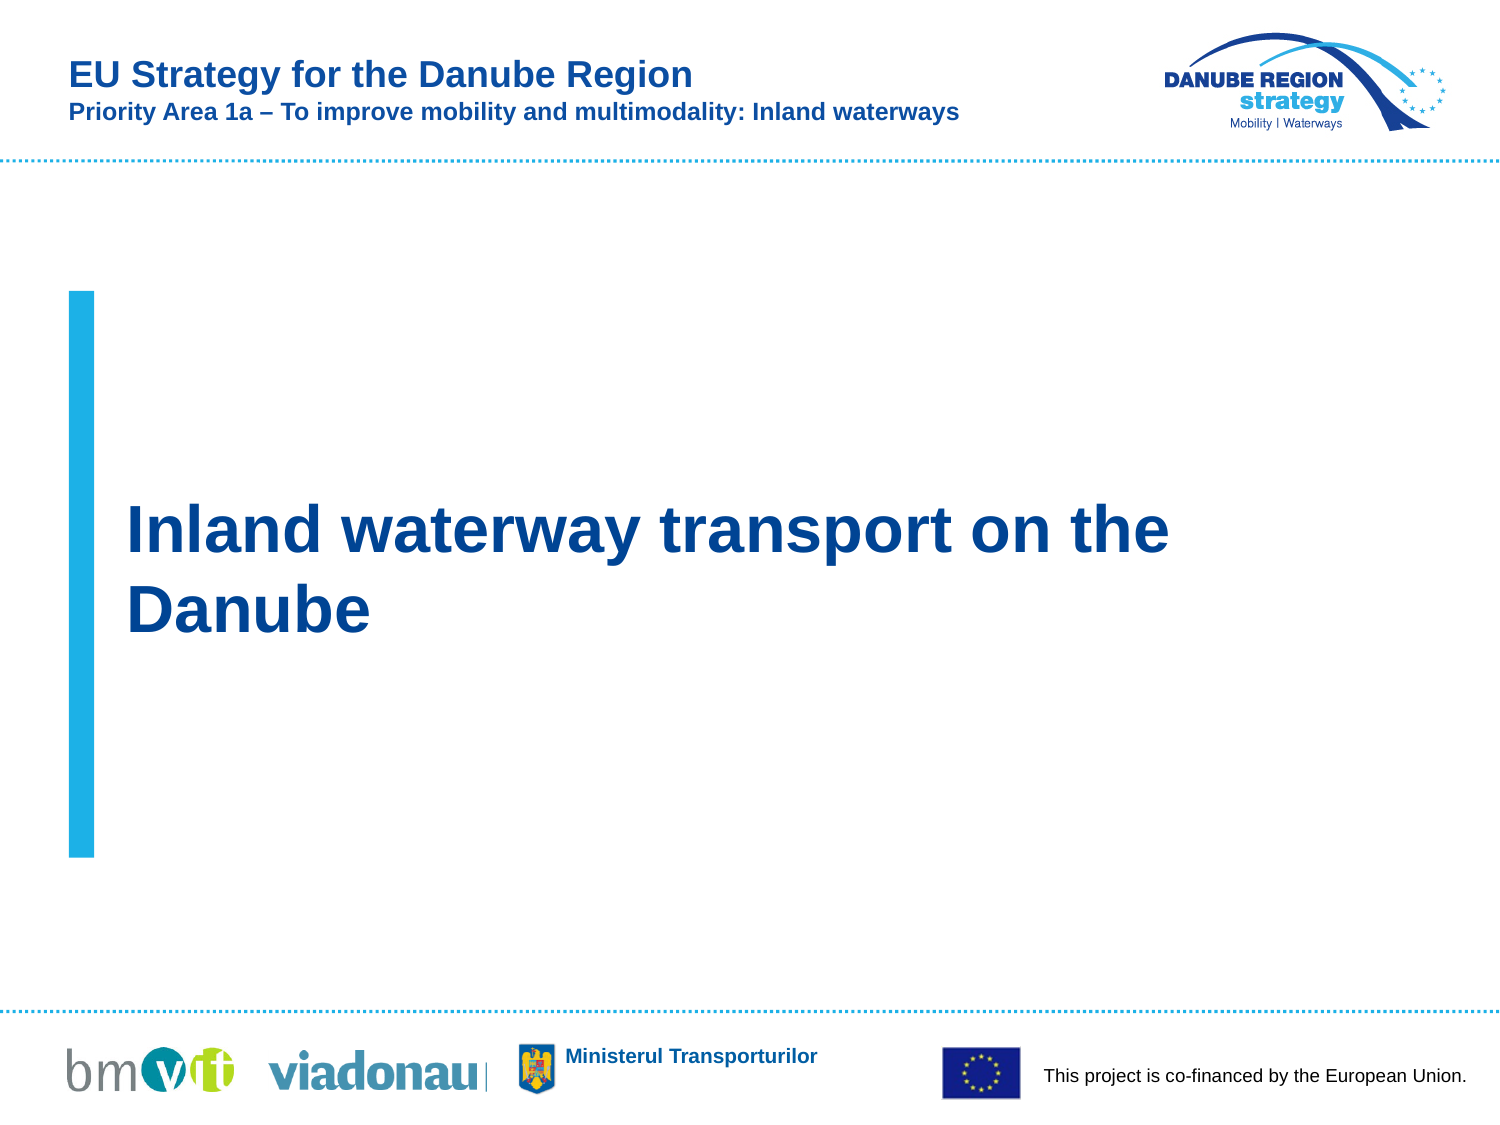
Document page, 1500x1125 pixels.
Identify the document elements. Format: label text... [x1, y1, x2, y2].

text_box Inland waterway transport on the Danube [112, 478, 1412, 654]
picture [940, 1046, 1022, 1102]
picture [516, 1041, 557, 1096]
picture [67, 1047, 234, 1092]
text_box This project is co-financed by the European Union. [1026, 1052, 1487, 1095]
picture [1151, 19, 1459, 145]
text_box [68, 290, 95, 858]
picture [268, 1050, 477, 1090]
